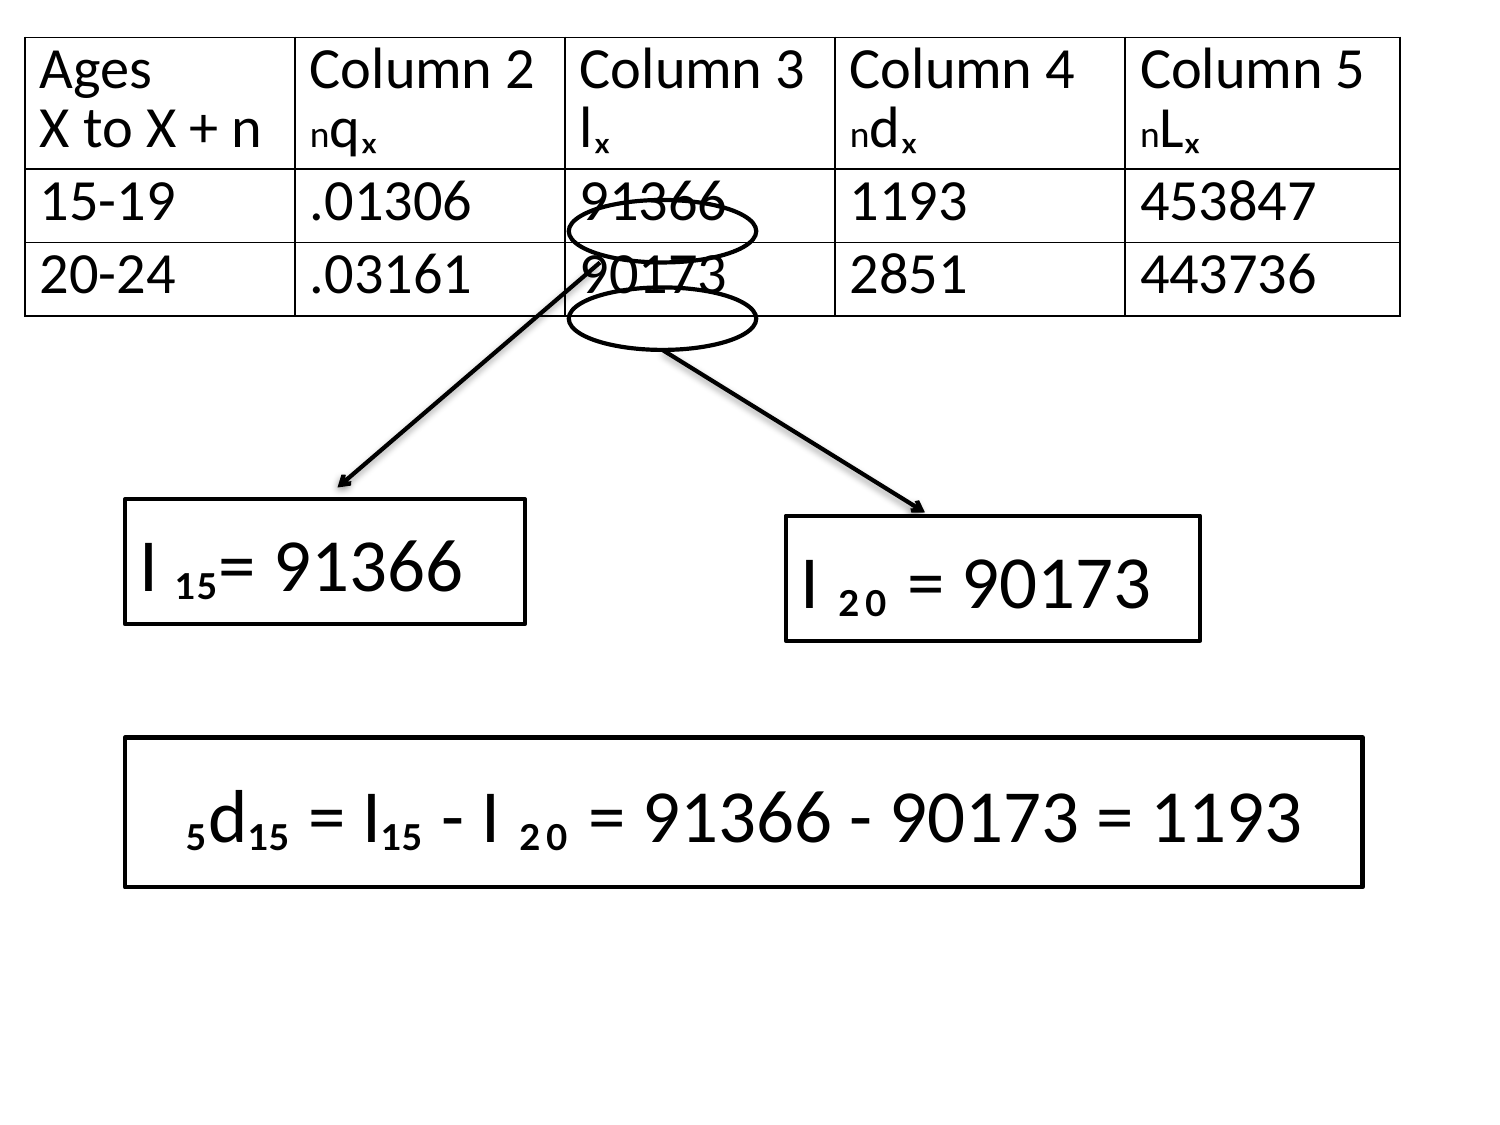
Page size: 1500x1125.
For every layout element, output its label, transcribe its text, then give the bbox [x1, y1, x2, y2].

table_header Ages X to X + n [26, 38, 294, 168]
table_cell .03161 [296, 243, 564, 315]
table_cell 90173 [566, 243, 834, 315]
table_cell 15-19 [26, 170, 294, 242]
table_cell 91366 [566, 170, 834, 242]
text_box I ₁₅= 91366 [123, 497, 527, 626]
text_box I ₂₀ = 90173 [784, 514, 1202, 643]
text_box [604, 317, 759, 352]
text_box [337, 262, 601, 488]
table_cell 2851 [836, 243, 1124, 315]
table_cell 443736 [1126, 243, 1399, 315]
table_cell 1193 [836, 170, 1124, 242]
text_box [662, 349, 926, 513]
table_cell .01306 [296, 170, 564, 242]
table_header Column 3 lₓ [566, 38, 834, 168]
table_cell 453847 [1126, 170, 1399, 242]
table_cell 20-24 [26, 243, 294, 315]
table_header Column 5 nLₓ [1126, 38, 1399, 168]
table_header Column 2 nqₓ [296, 38, 564, 168]
text_box ₅d₁₅ = I₁₅ - I ₂₀ = 91366 - 90173 = 1193 [123, 735, 1365, 889]
table_header Column 4 ndₓ [836, 38, 1124, 168]
